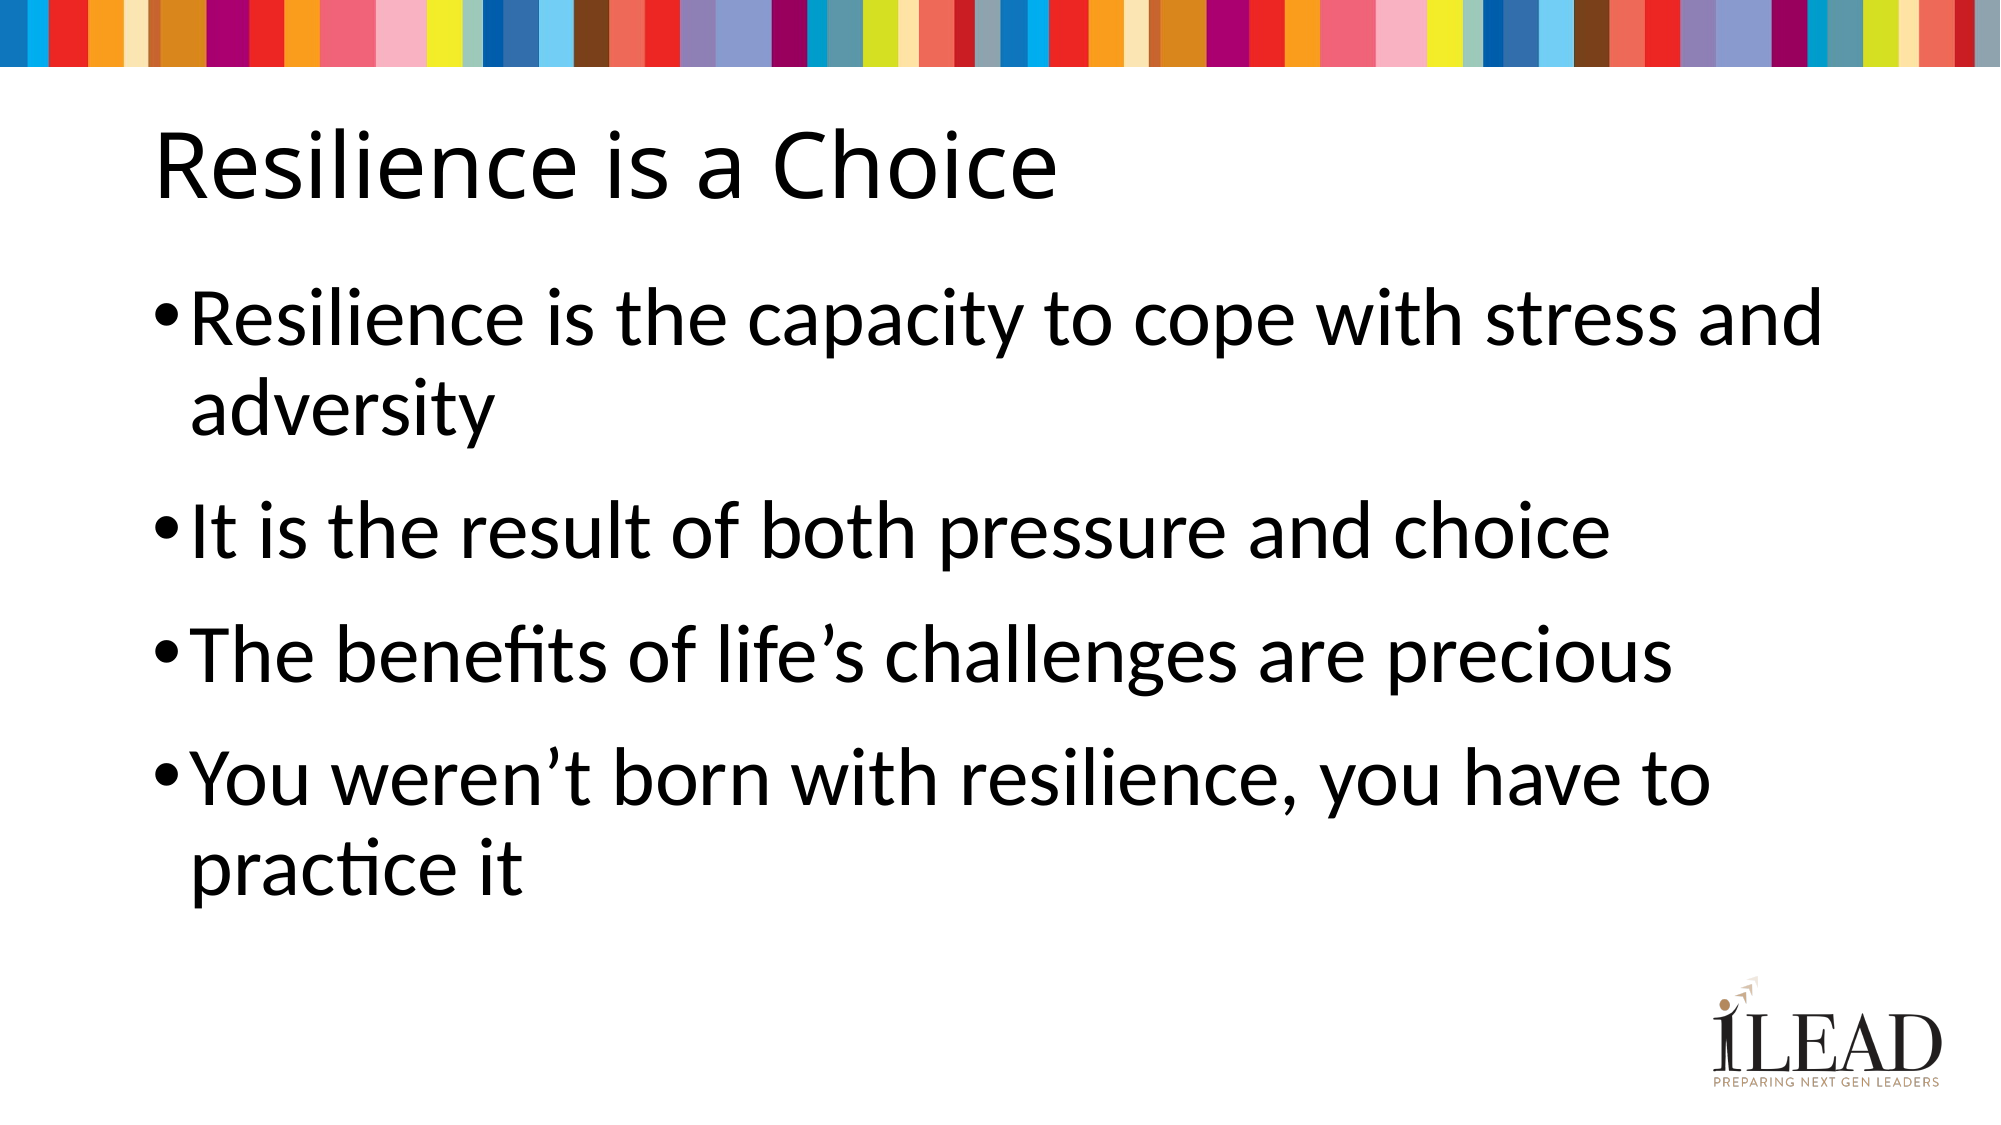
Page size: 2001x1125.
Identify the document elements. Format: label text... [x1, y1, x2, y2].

picture [1828, 0, 2000, 67]
picture [1048, 0, 1808, 67]
title Resilience is a Choice [137, 67, 1863, 266]
picture [0, 0, 26, 67]
picture [828, 0, 1026, 67]
list Resilience is the capacity to cope with stress and adversity It is the result of both pressure and choice The benefits of life’s challenges are precious You weren’t born with resilience, you have to practice it [137, 266, 1863, 981]
picture [48, 0, 808, 67]
picture [1709, 972, 1945, 1091]
